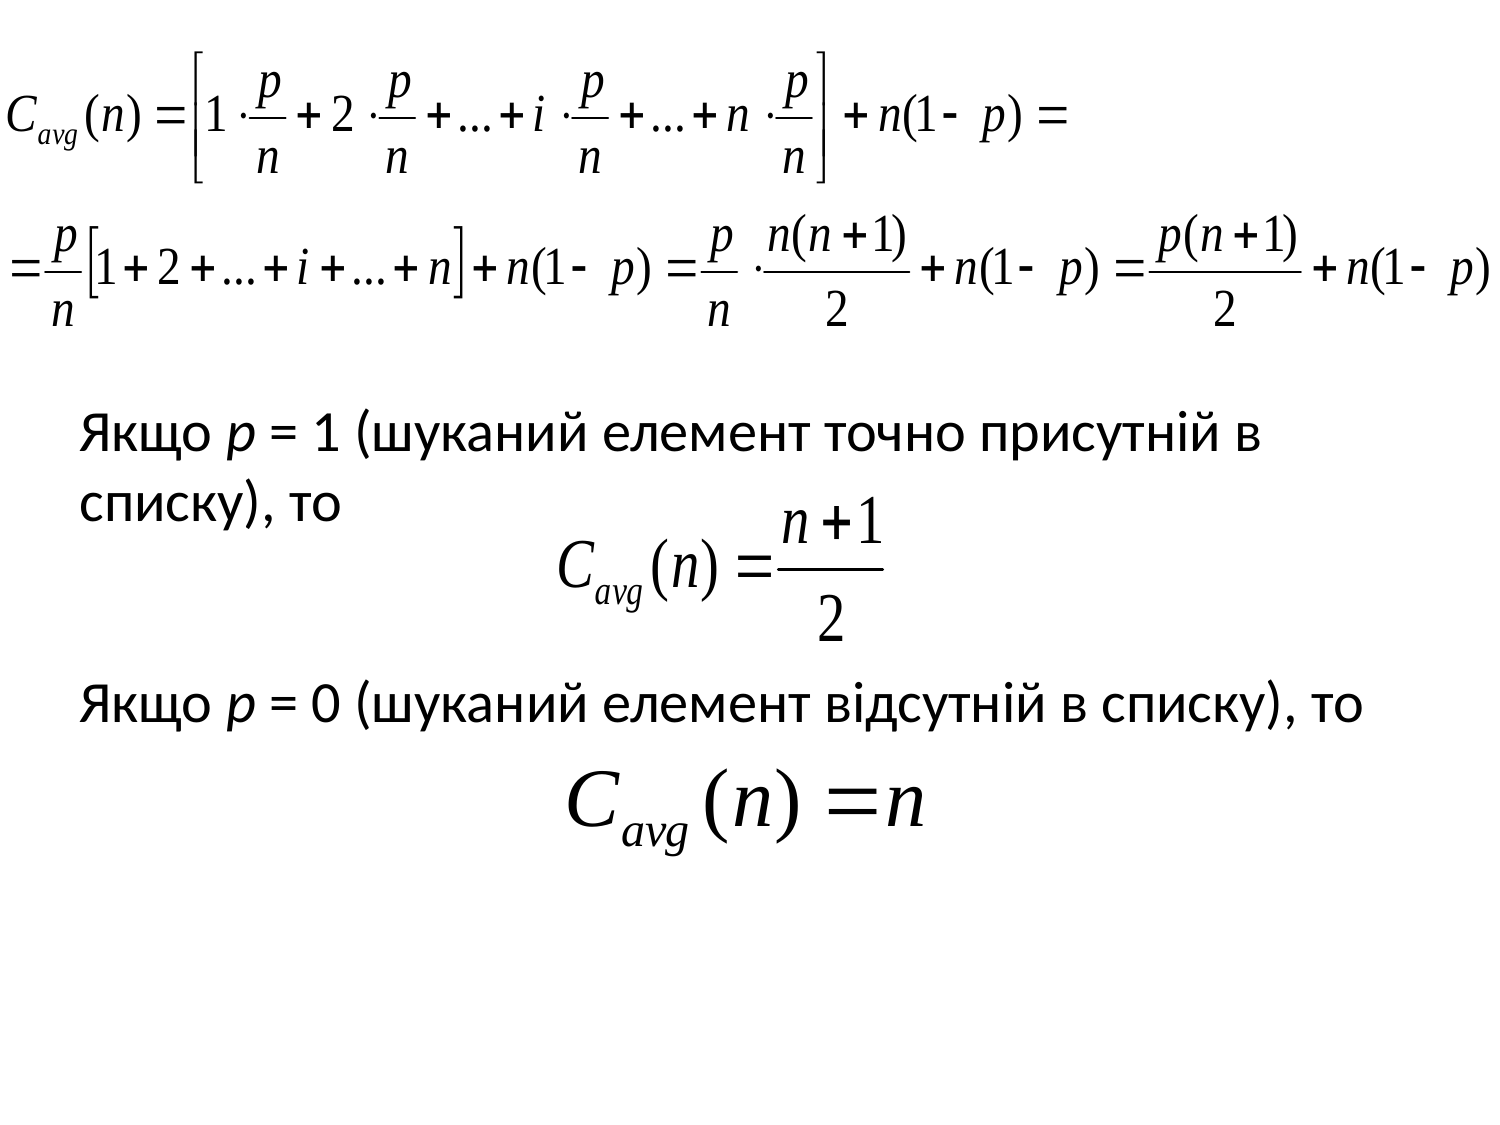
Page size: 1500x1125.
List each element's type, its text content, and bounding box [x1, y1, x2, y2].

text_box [554, 742, 940, 875]
text_box Якщо р = 1 (шуканий елемент точно присутній в списку), то [64, 385, 1459, 540]
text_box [548, 476, 895, 658]
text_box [0, 42, 1500, 338]
text_box Якщо р = 0 (шуканий елемент відсутній в списку), то [64, 656, 1436, 742]
